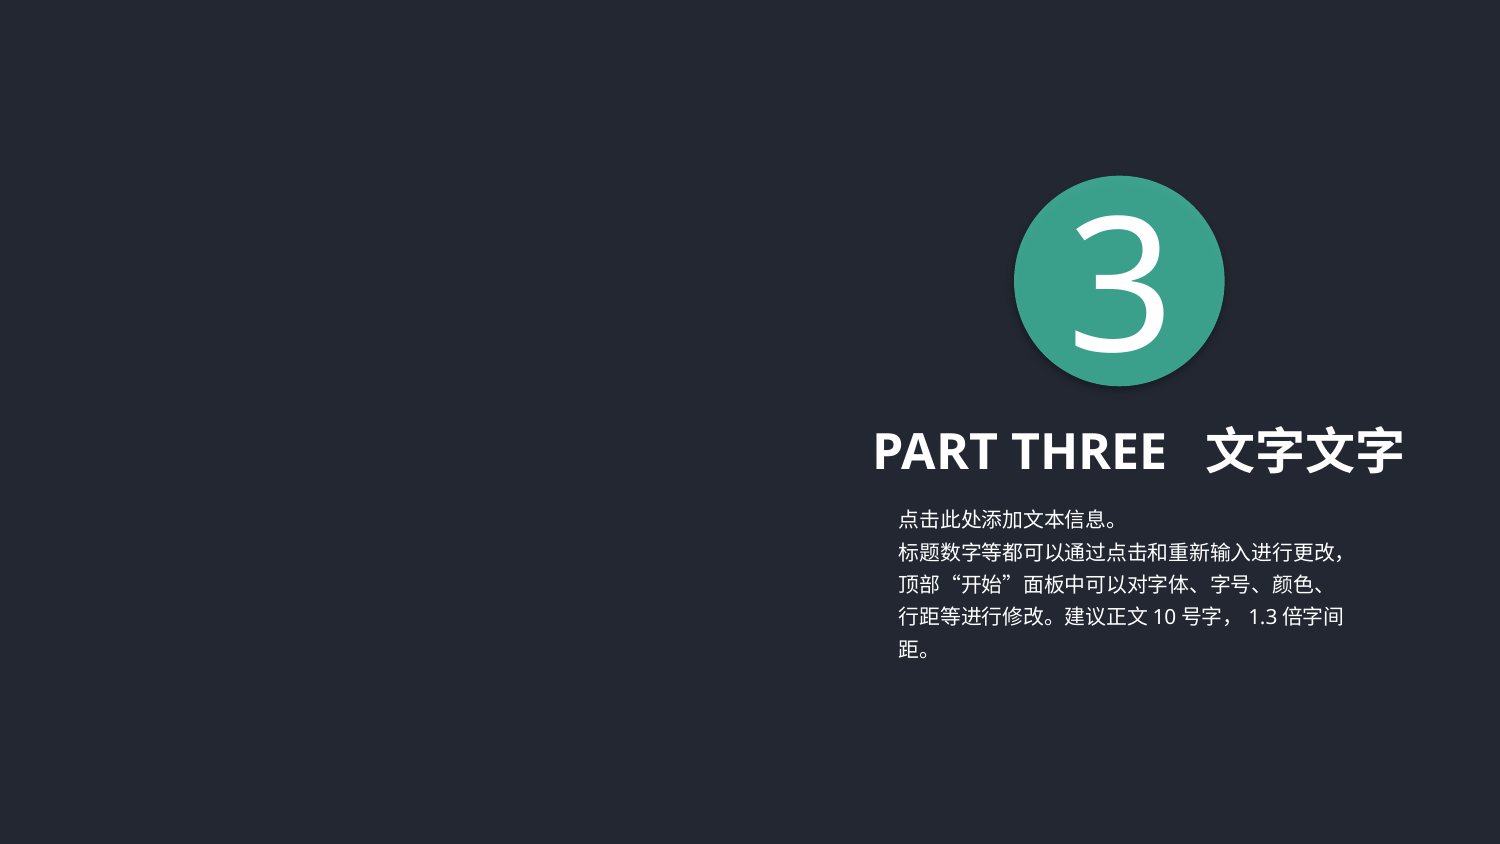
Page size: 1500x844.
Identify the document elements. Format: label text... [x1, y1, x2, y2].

text_box PART THREE 文字文字 [858, 412, 1421, 487]
text_box [1190, 201, 1226, 361]
text_box 3 [1052, 156, 1190, 397]
text_box 点击此处添加文本信息。 标题数字等都可以通过点击和重新输入进行更改，顶部“开始”面板中可以对字体、字号、颜色、行距等进行修改。建议正文10号字，1.3倍字间距。 [883, 491, 1365, 669]
text_box [1013, 199, 1052, 363]
